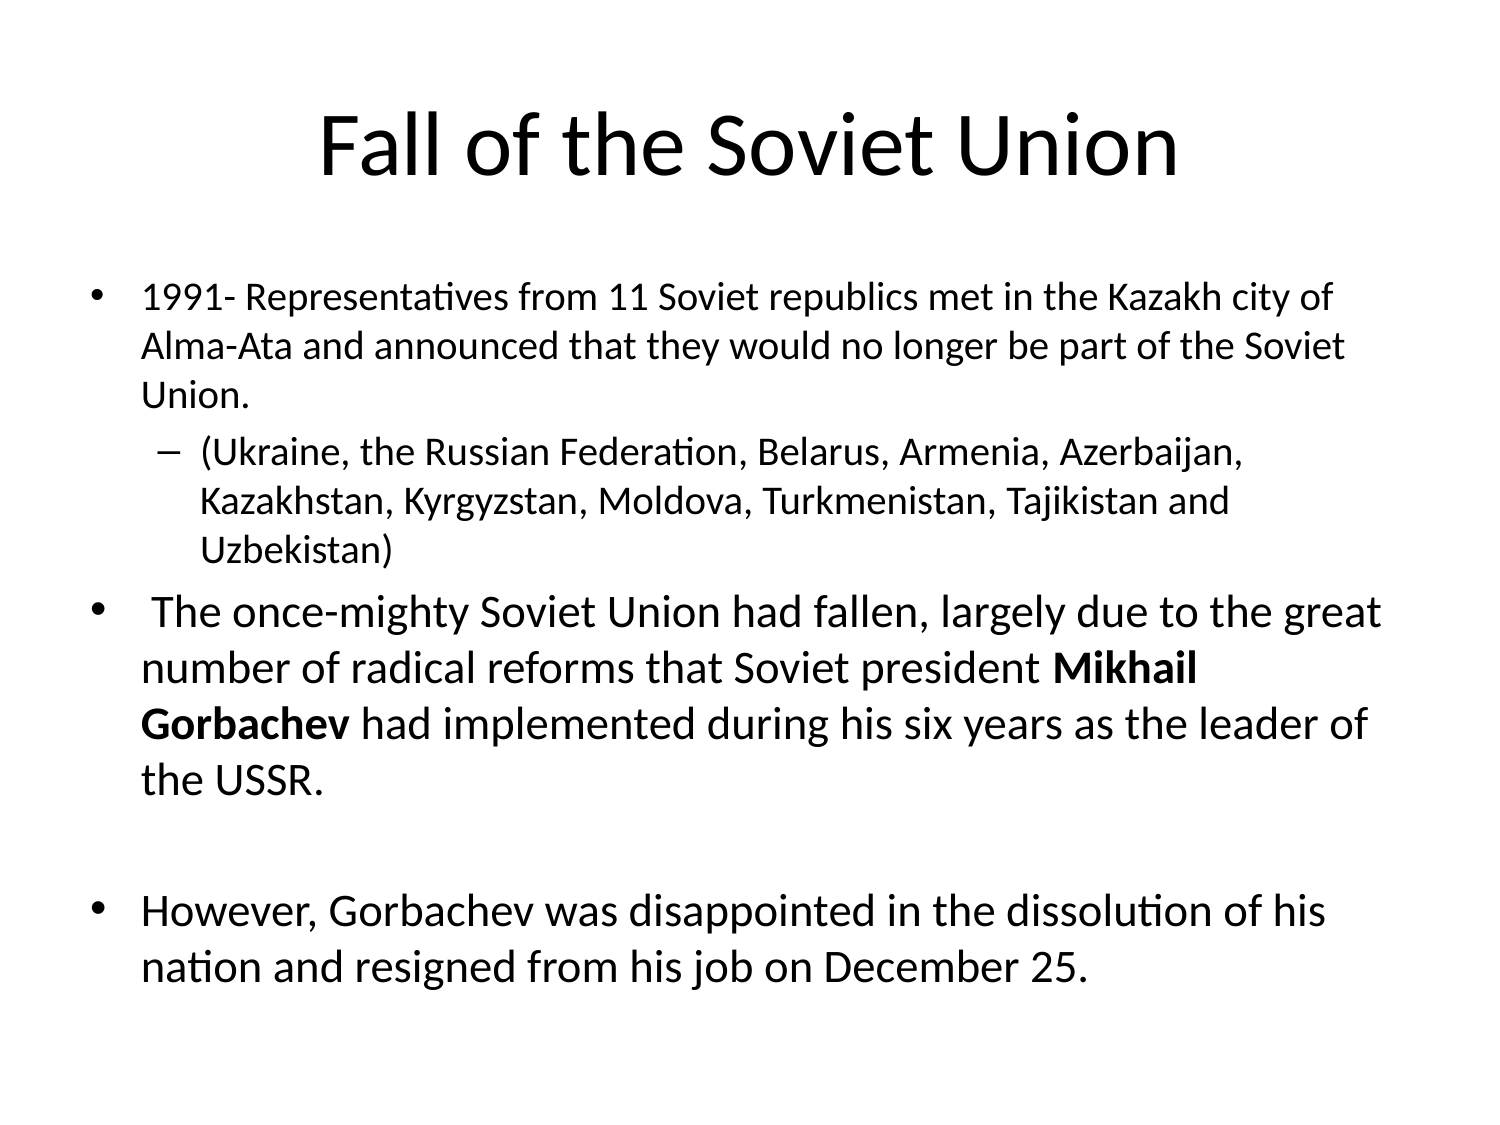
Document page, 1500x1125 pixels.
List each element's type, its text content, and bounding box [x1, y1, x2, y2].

list 1991- Representatives from 11 Soviet republics met in the Kazakh city of Alma-Ata and announced that they would no longer be part of the Soviet Union. (Ukraine, the Russian Federation, Belarus, Armenia, Azerbaijan, Kazakhstan, Kyrgyzstan, Moldova, Turkmenistan, Tajikistan and Uzbekistan) The once-mighty Soviet Union had fallen, largely due to the great number of radical reforms that Soviet president Mikhail Gorbachev had implemented during his six years as the leader of the USSR. However, Gorbachev was disappointed in the dissolution of his nation and resigned from his job on December 25. [75, 262, 1425, 1005]
title Fall of the Soviet Union [75, 45, 1425, 233]
